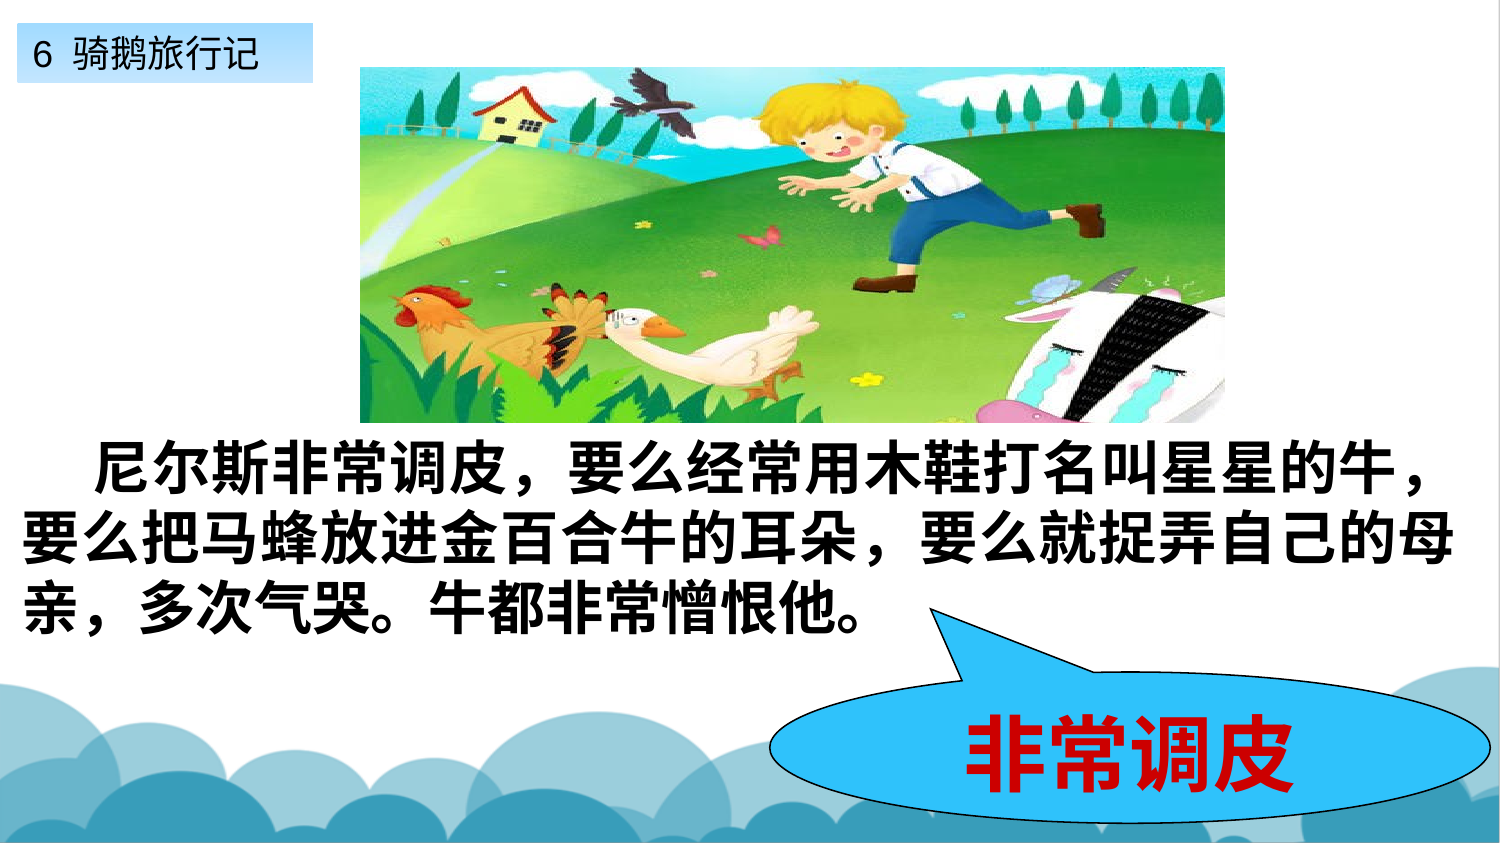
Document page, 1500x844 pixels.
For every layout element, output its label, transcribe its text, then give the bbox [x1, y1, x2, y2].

picture [0, 0, 1500, 844]
text_box 非常调皮 [769, 608, 1491, 824]
text_box 尼尔斯非常调皮，要么经常用木鞋打名叫星星的牛，要么把马蜂放进金百合牛的耳朵，要么就捉弄自己的母亲，多次气哭。牛都非常憎恨他。 [6, 423, 1471, 649]
